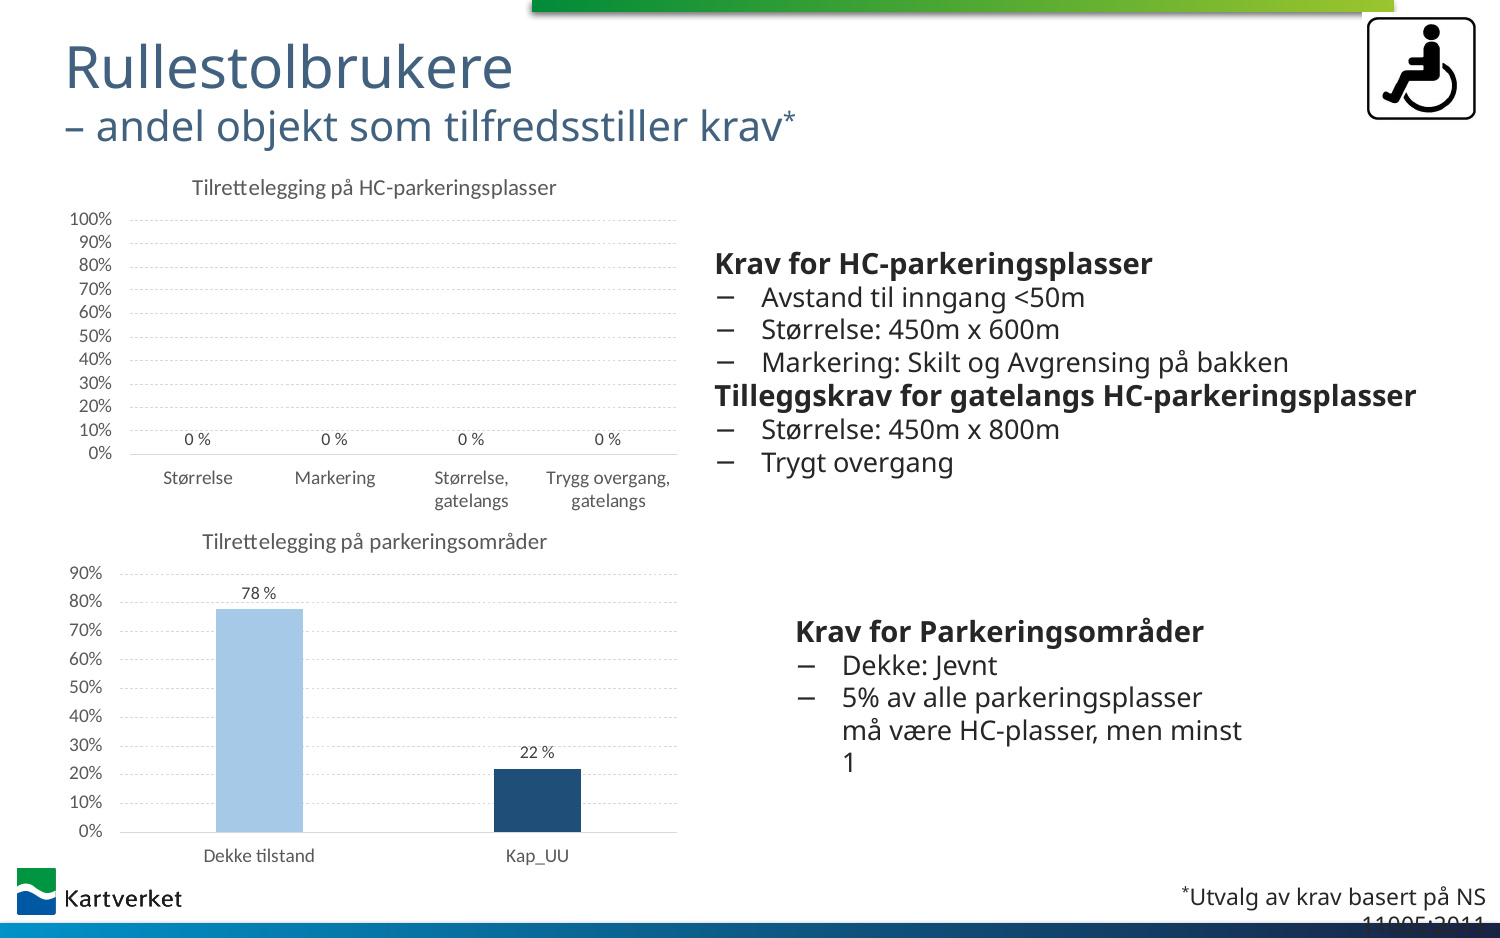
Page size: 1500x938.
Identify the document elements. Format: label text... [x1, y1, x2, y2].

text_box Rullestolbrukere – andel objekt som tilfredsstiller krav* [49, 25, 1431, 158]
picture [62, 520, 688, 874]
text_box Krav for HC-parkeringsplasser Avstand til inngang <50m Størrelse: 450m x 600m Markering: Skilt og Avgrensing på bakken Tilleggskrav for gatelangs HC-parkeringsplasser Størrelse: 450m x 800m Trygt overgang [699, 237, 1433, 485]
text_box *Utvalg av krav basert på NS 11005:2011 [1068, 873, 1500, 938]
text_box Krav for Parkeringsområder Dekke: Jevnt 5% av alle parkeringsplasser må være HC-plasser, men minst 1 [780, 605, 1261, 786]
picture [1362, 12, 1481, 126]
picture [62, 166, 688, 519]
